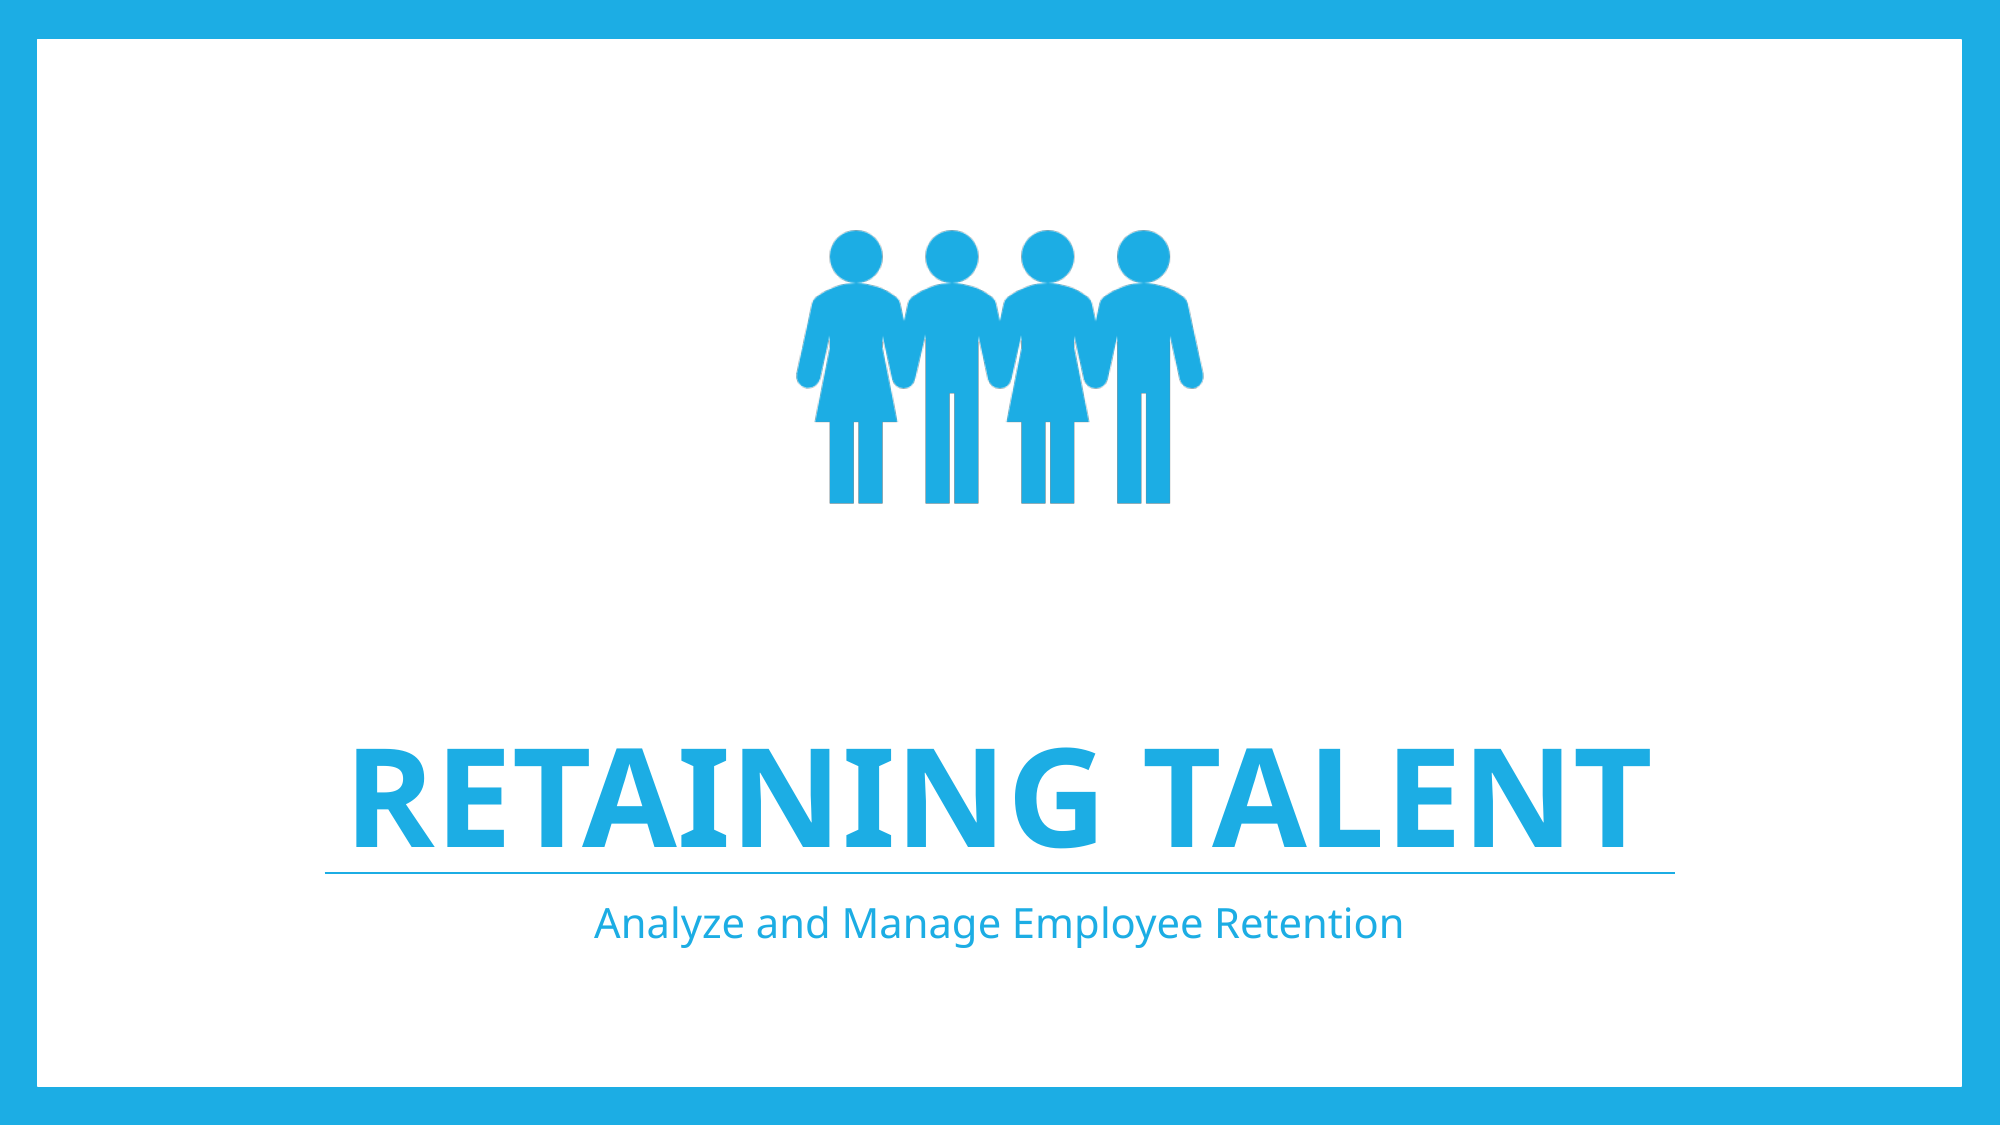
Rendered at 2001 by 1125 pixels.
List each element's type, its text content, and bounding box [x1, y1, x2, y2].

text_box [36, 38, 1963, 1088]
picture [770, 137, 1230, 597]
subtitle Analyze and Manage Employee Retention [280, 895, 1719, 1014]
title Retaining Talent [182, 638, 1818, 884]
